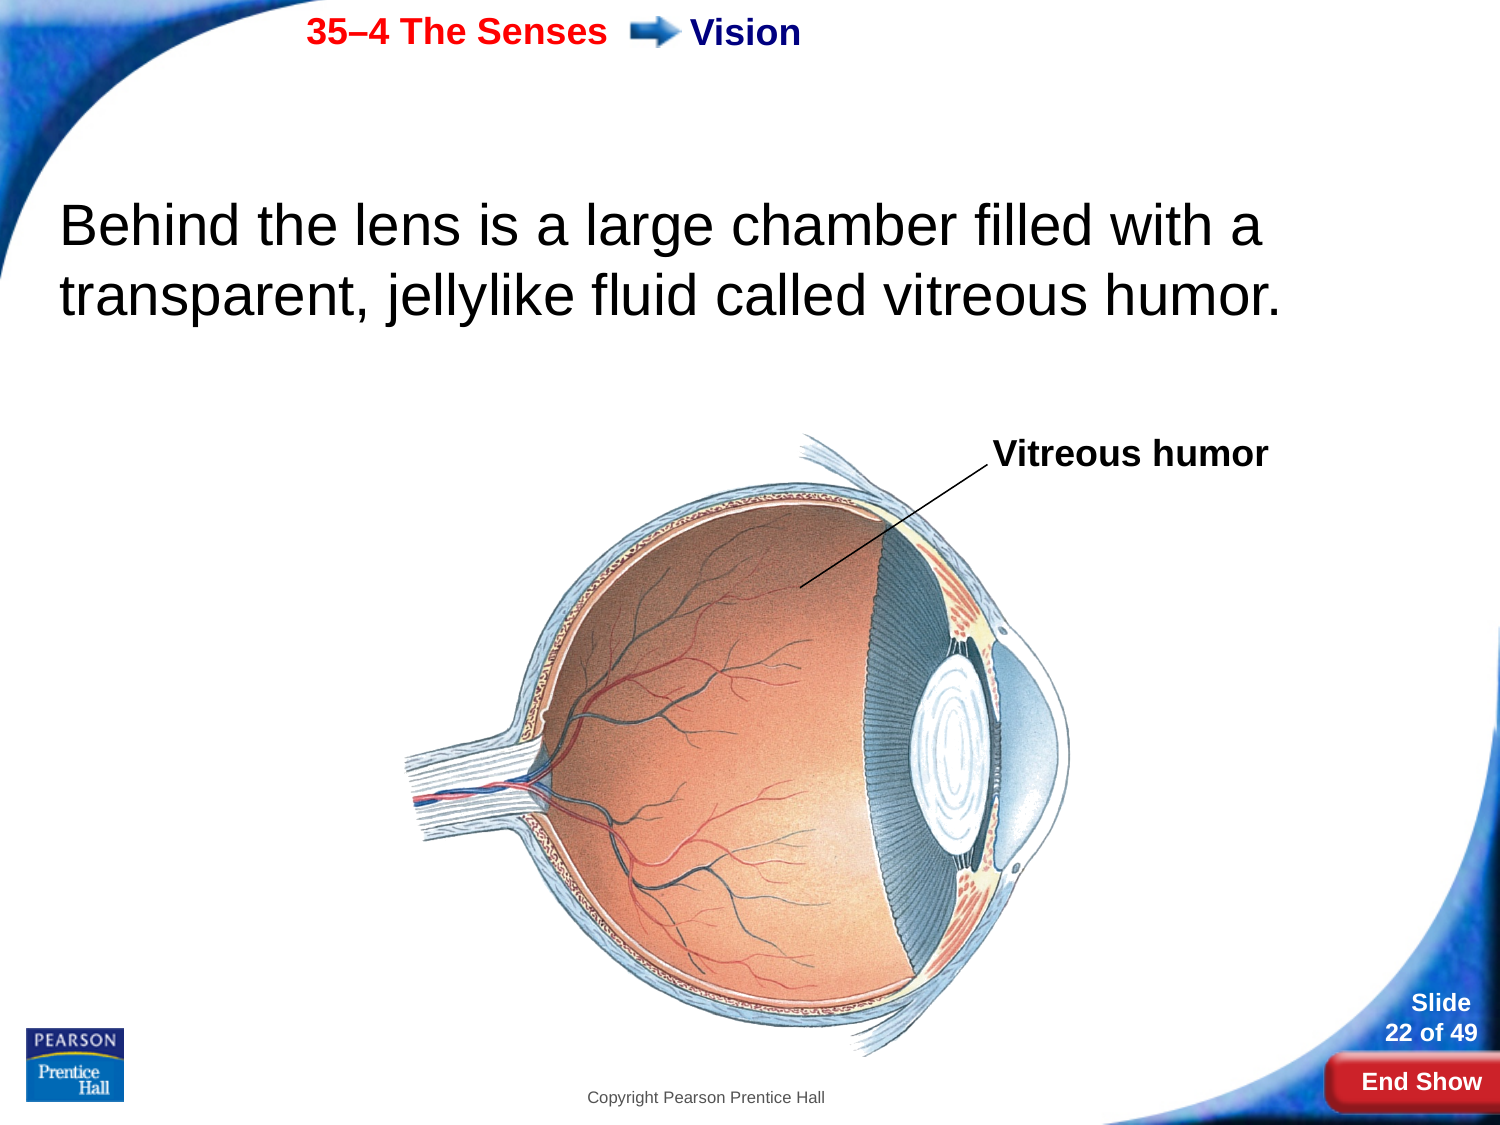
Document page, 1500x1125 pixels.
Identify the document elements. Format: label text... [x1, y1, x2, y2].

picture [0, 0, 1500, 1125]
title Vision [674, 0, 1344, 76]
list Behind the lens is a large chamber filled with a transparent, jellylike fluid called vitreous humor. [44, 179, 1463, 976]
footer Copyright Pearson Prentice Hall [468, 1078, 945, 1105]
text_box Vitreous humor [977, 421, 1345, 482]
